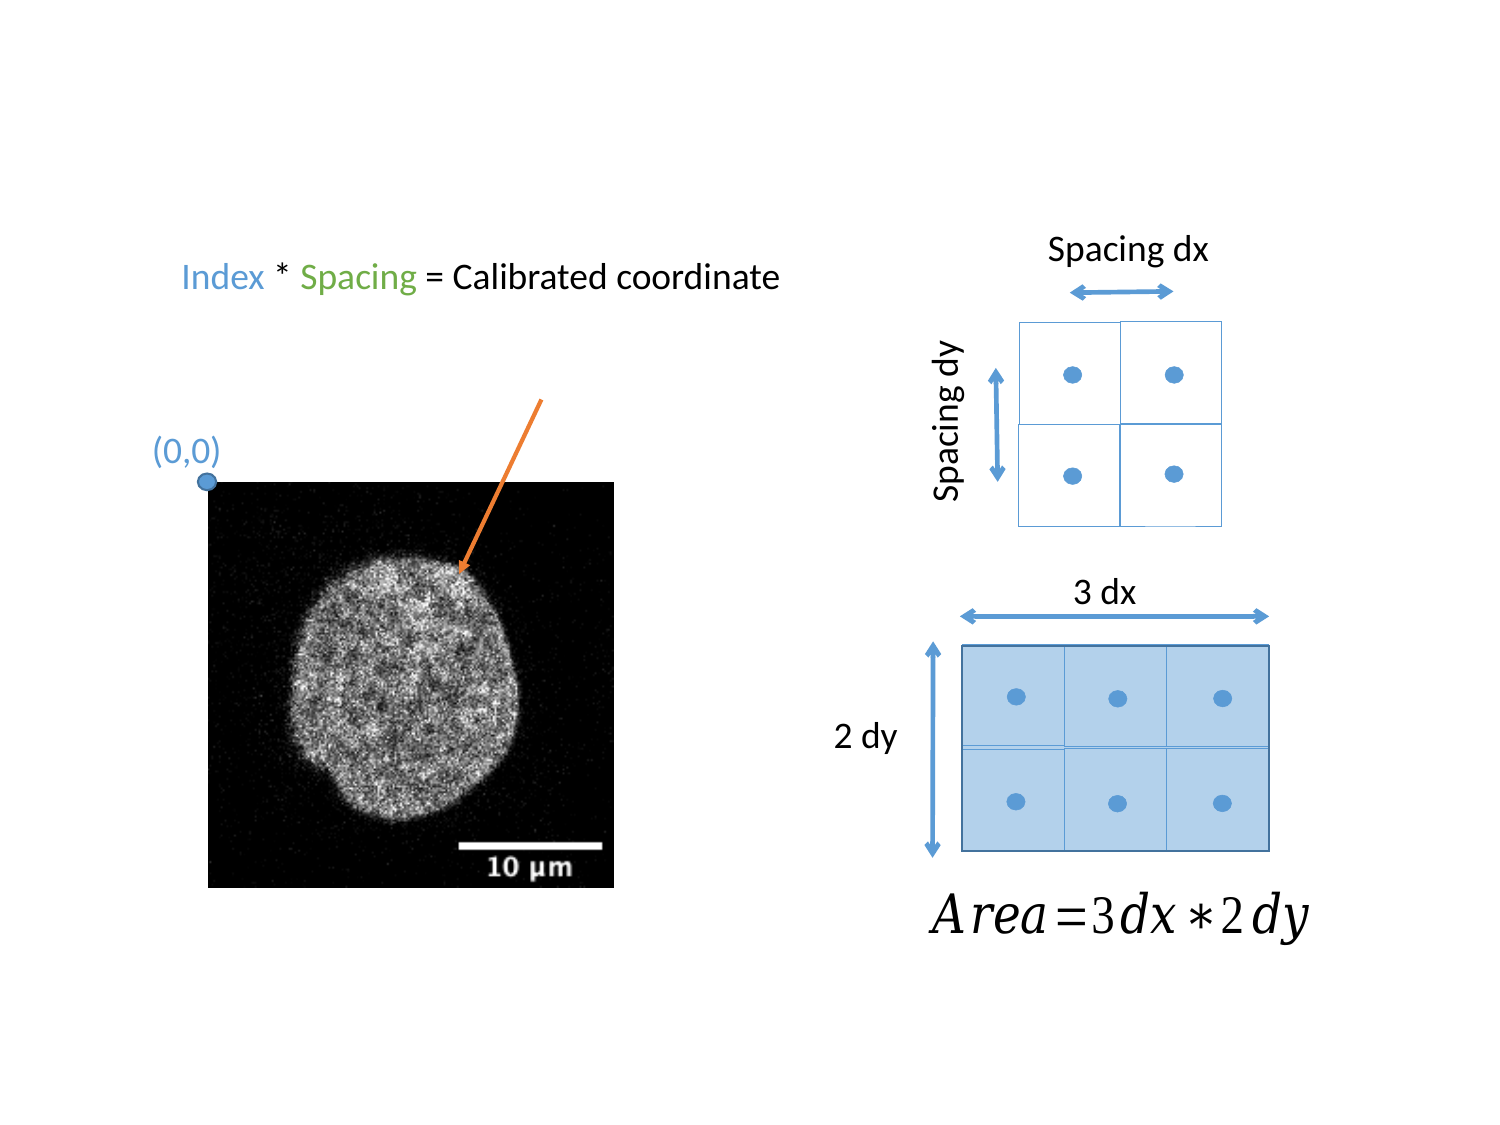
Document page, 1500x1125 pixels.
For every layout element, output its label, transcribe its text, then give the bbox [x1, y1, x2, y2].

text_box Spacing dx [1033, 216, 1225, 276]
text_box Spacing dy [912, 325, 973, 518]
text_box (0,0) [137, 418, 237, 479]
text_box [1062, 365, 1083, 385]
picture [208, 482, 614, 888]
text_box [1118, 423, 1222, 527]
text_box 3 dx [1058, 559, 1152, 616]
text_box [1163, 365, 1185, 385]
text_box 2 dy [818, 703, 913, 764]
text_box [961, 645, 1270, 852]
text_box [1018, 321, 1119, 424]
text_box [196, 479, 218, 492]
text_box [1062, 466, 1083, 486]
text_box [1163, 464, 1185, 484]
text_box [1017, 424, 1118, 527]
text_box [459, 399, 542, 574]
text_box [1119, 321, 1223, 425]
